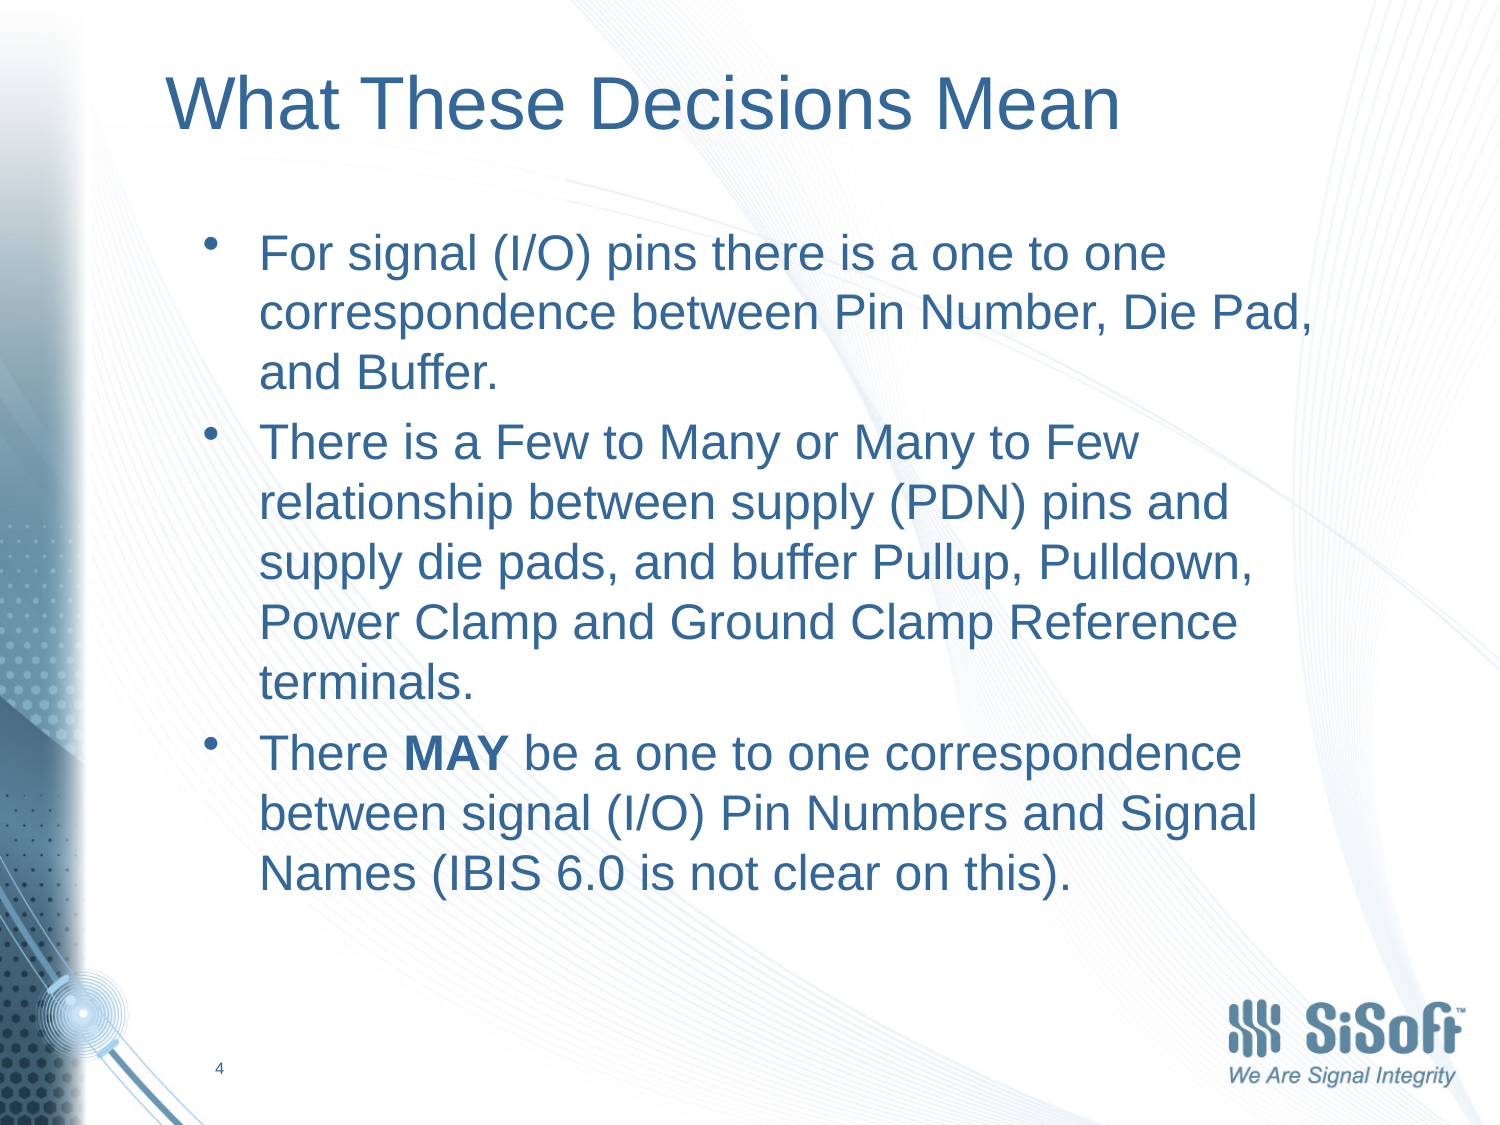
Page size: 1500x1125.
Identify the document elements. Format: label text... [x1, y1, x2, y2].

footer 4 [200, 1050, 975, 1104]
picture [0, 0, 1500, 1125]
list For signal (I/O) pins there is a one to one correspondence between Pin Number, Die Pad, and Buffer. There is a Few to Many or Many to Few relationship between supply (PDN) pins and supply die pads, and buffer Pullup, Pulldown, Power Clamp and Ground Clamp Reference terminals. There MAY be a one to one correspondence between signal (I/O) Pin Numbers and Signal Names (IBIS 6.0 is not clear on this). [187, 212, 1363, 963]
title What These Decisions Mean [150, 24, 1300, 175]
